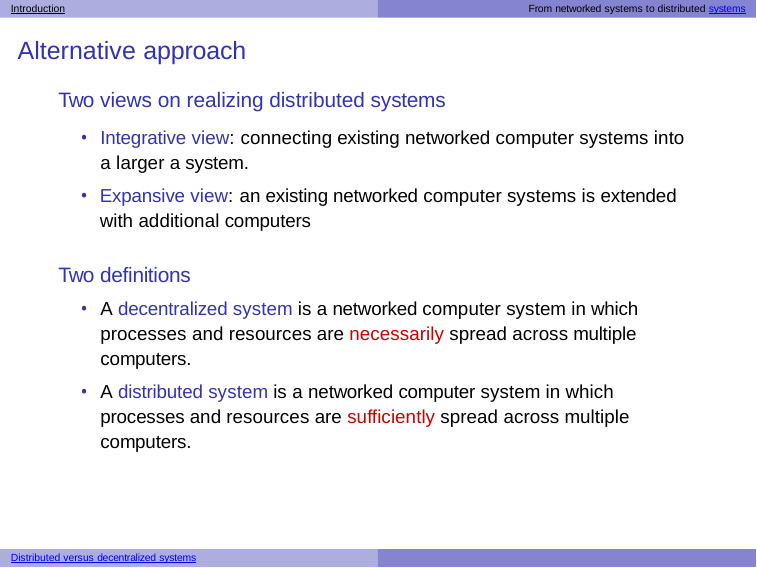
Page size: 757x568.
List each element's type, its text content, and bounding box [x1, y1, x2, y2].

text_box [0, 548, 757, 568]
title Alternative approach [15, 32, 418, 130]
text_box Two views on realizing distributed systems Integrative view: connecting existing networked computer systems into a larger a system. Expansive view: an existing networked computer systems is extended with additional computers Two definitions A decentralized system is a networked computer system in which processes and resources are necessarily spread across multiple computers. A distributed system is a networked computer system in which processes and resources are sufficiently spread across multiple computers. [50, 84, 705, 453]
text_box Introduction From networked systems to distributed systems [8, 0, 748, 15]
